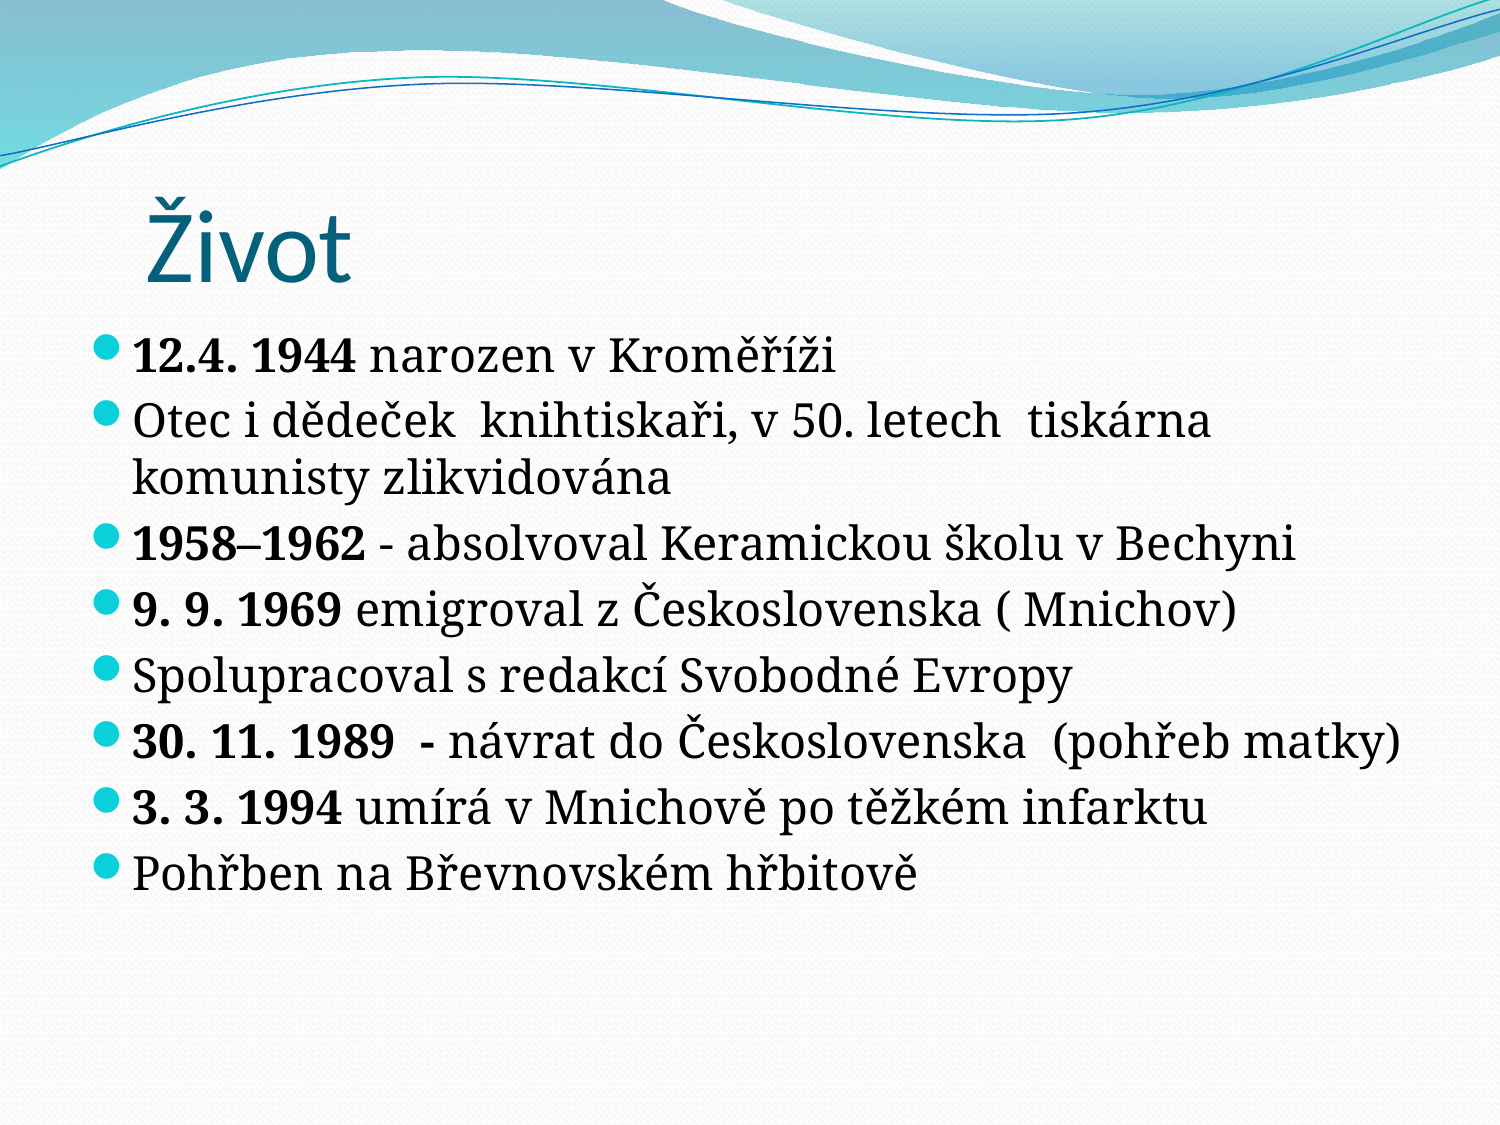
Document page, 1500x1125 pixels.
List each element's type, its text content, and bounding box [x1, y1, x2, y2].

list 12.4. 1944 narozen v Kroměříži Otec i dědeček knihtiskaři, v 50. letech tiskárna komunisty zlikvidována 1958–1962 - absolvoval Keramickou školu v Bechyni 9. 9. 1969 emigroval z Československa ( Mnichov) Spolupracoval s redakcí Svobodné Evropy 30. 11. 1989 - návrat do Československa (pohřeb matky) 3. 3. 1994 umírá v Mnichově po těžkém infarktu Pohřben na Břevnovském hřbitově [75, 317, 1425, 1038]
title Život [75, 115, 1425, 303]
